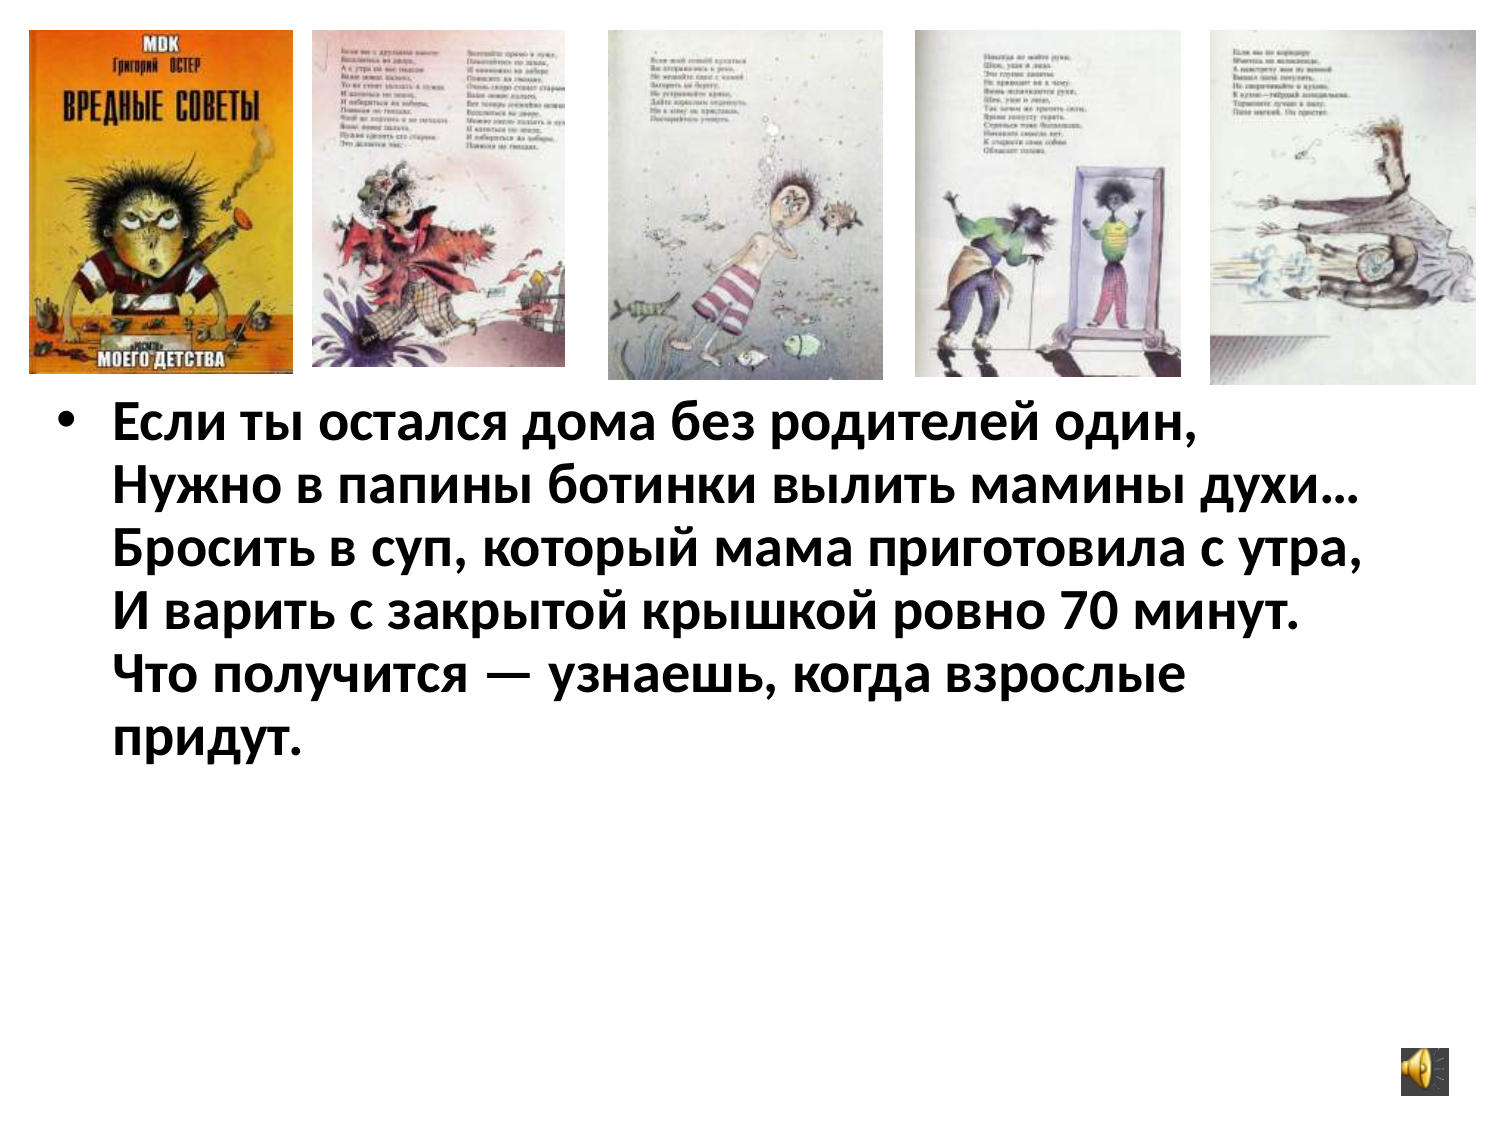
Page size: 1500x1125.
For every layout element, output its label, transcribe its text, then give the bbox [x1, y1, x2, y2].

picture [312, 30, 565, 367]
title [29, 30, 293, 374]
list Если ты остался дома без родителей один, Нужно в папины ботинки вылить мамины духи… Бросить в суп, который мама приготовила с утра, И варить с закрытой крышкой ровно 70 минут. Что получится — узнаешь, когда взрослые придут. [41, 382, 1392, 1125]
picture [1210, 30, 1476, 385]
picture [608, 30, 884, 380]
picture [1399, 1046, 1450, 1098]
picture [915, 30, 1182, 377]
